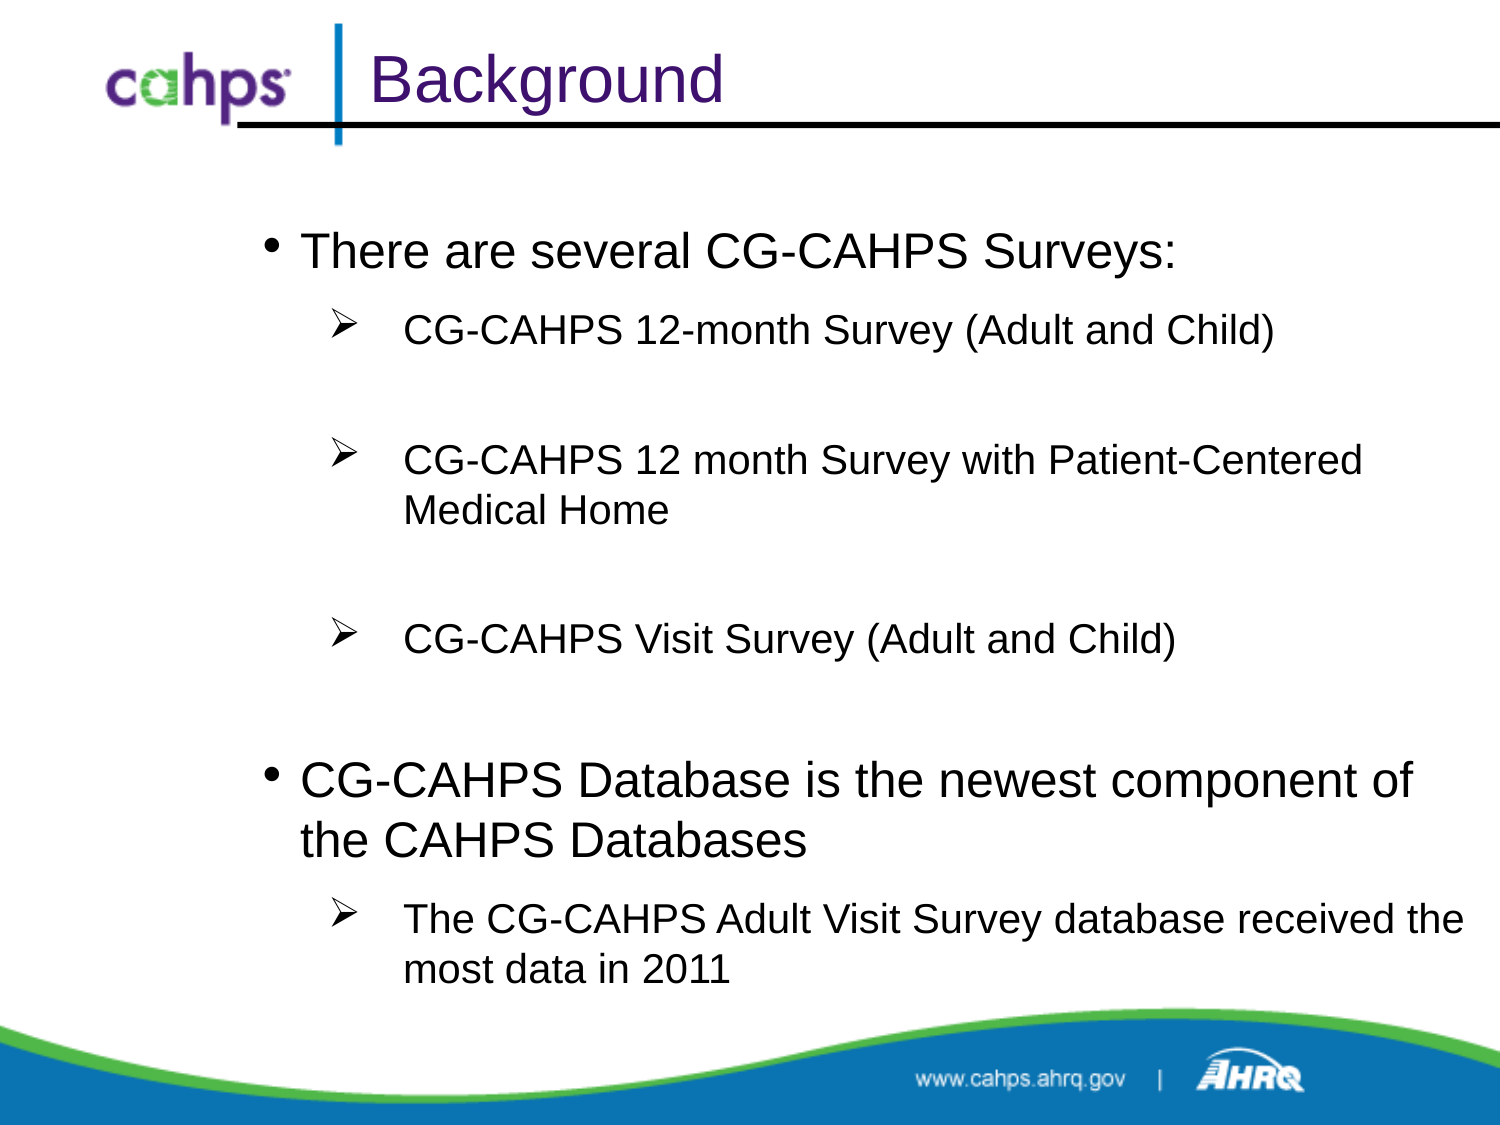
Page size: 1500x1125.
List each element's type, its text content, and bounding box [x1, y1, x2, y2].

list There are several CG-CAHPS Surveys: CG-CAHPS 12-month Survey (Adult and Child) CG-CAHPS 12 month Survey with Patient-Centered Medical Home CG-CAHPS Visit Survey (Adult and Child) CG-CAHPS Database is the newest component of the CAHPS Databases The CG-CAHPS Adult Visit Survey database received the most data in 2011 [262, 210, 1475, 1046]
title Background [354, 36, 1383, 125]
picture [0, 7, 1500, 1125]
